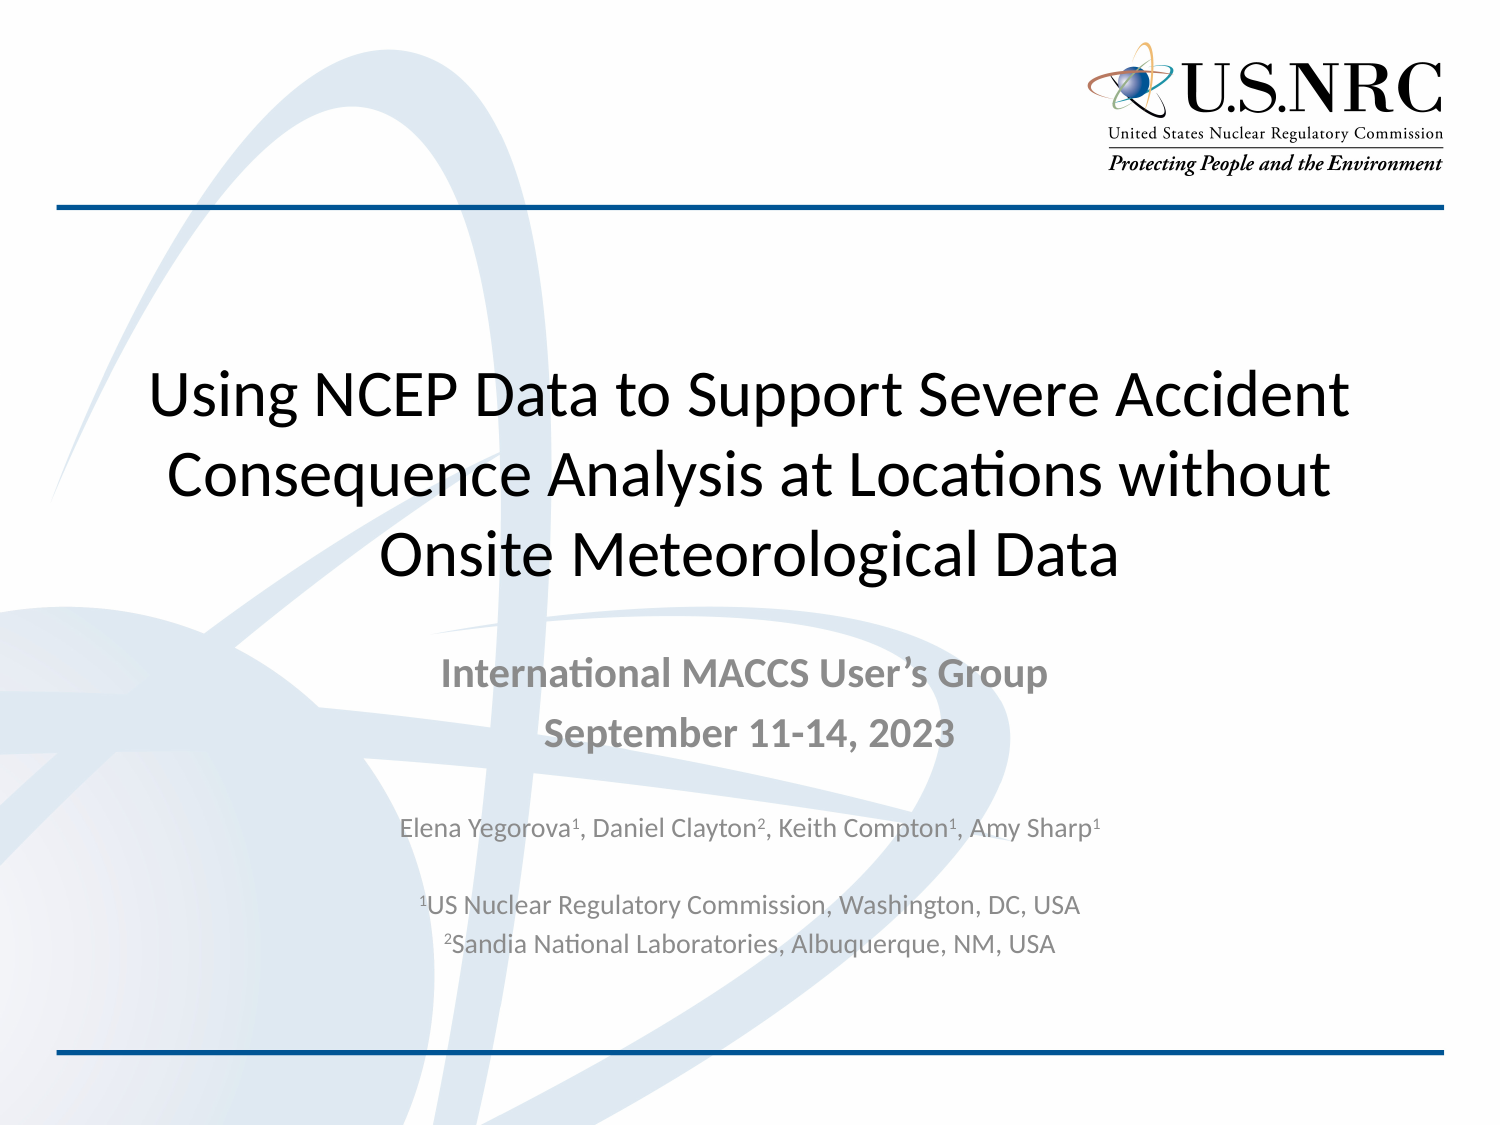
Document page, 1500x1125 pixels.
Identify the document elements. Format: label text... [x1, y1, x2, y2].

picture [0, 0, 1500, 1125]
title Using NCEP Data to Support Severe Accident Consequence Analysis at Locations without Onsite Meteorological Data [112, 349, 1388, 591]
subtitle International MACCS User’s Group September 11-14, 2023 Elena Yegorova1, Daniel Clayton2, Keith Compton1, Amy Sharp1 1US Nuclear Regulatory Commission, Washington, DC, USA 2Sandia National Laboratories, Albuquerque, NM, USA [225, 637, 1275, 967]
